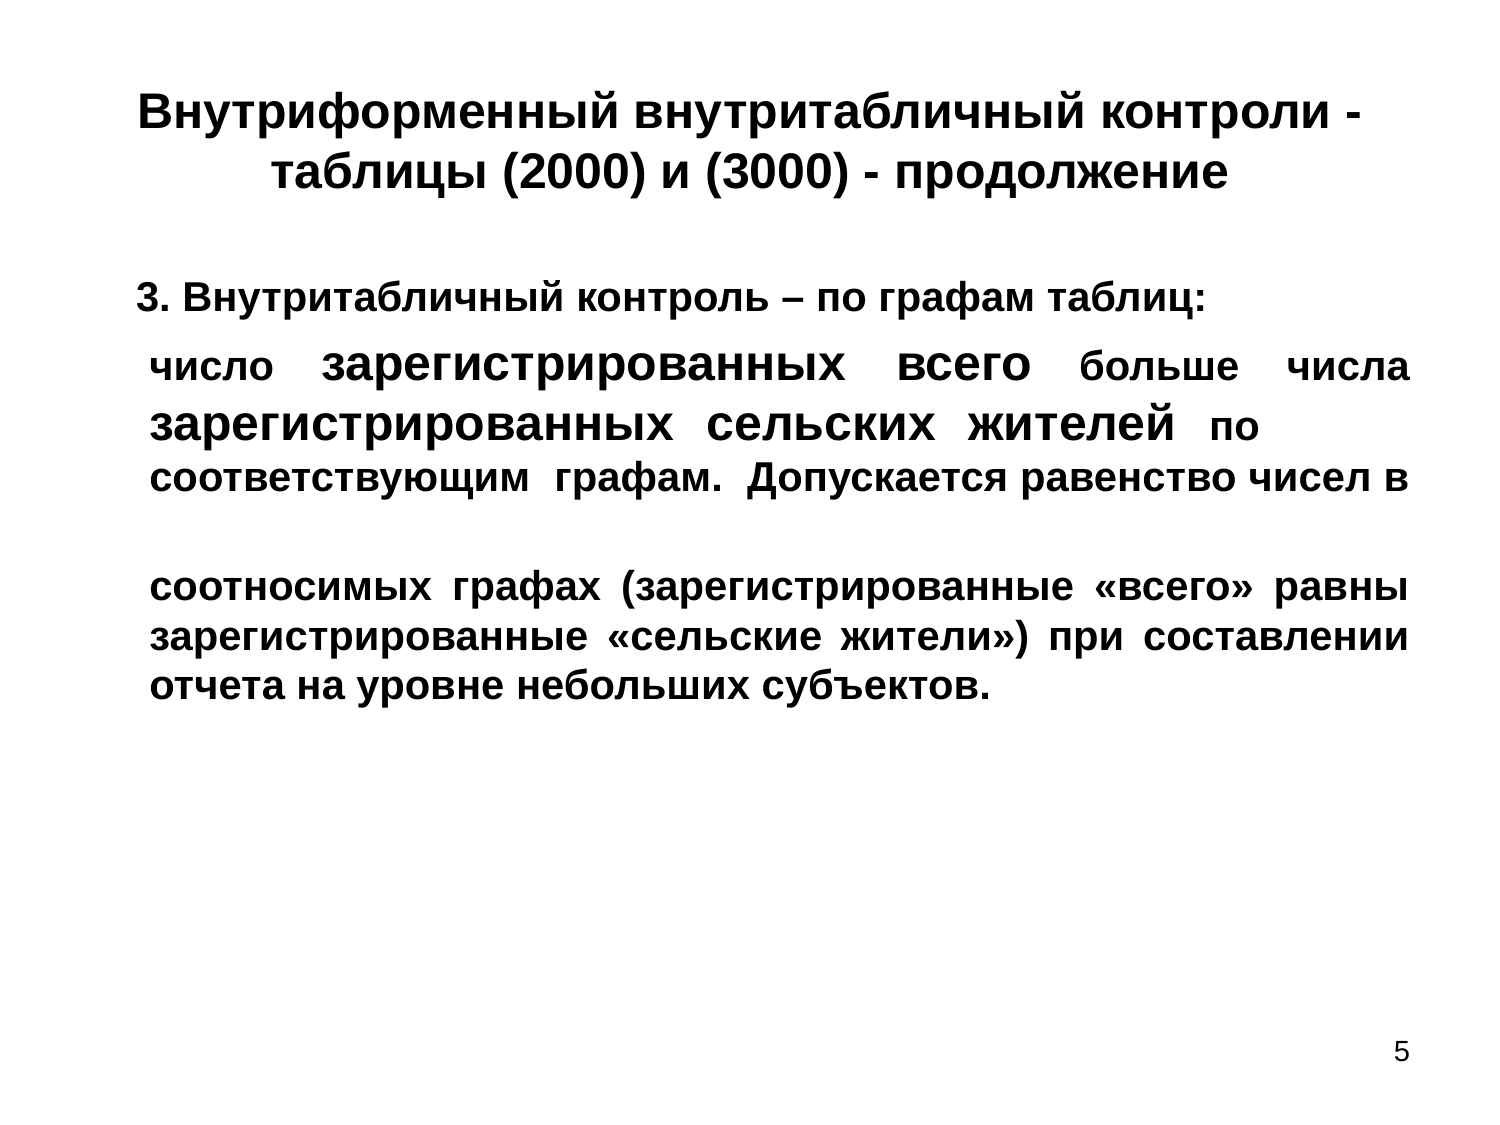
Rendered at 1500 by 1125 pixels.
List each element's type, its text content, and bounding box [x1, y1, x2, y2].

list 3. Внутритабличный контроль – по графам таблиц: число зарегистрированных всего больше числа зарегистрированных сельских жителей по соответствующим графам. Допускается равенство чисел в соотносимых графах (зарегистрированные «всего» равны зарегистрированные «сельские жители») при составлении отчета на уровне небольших субъектов. [74, 262, 1426, 1006]
slide_number 5 [1074, 1024, 1425, 1103]
title Внутриформенный внутритабличный контроли -таблицы (2000) и (3000) - продолжение [74, 44, 1426, 233]
